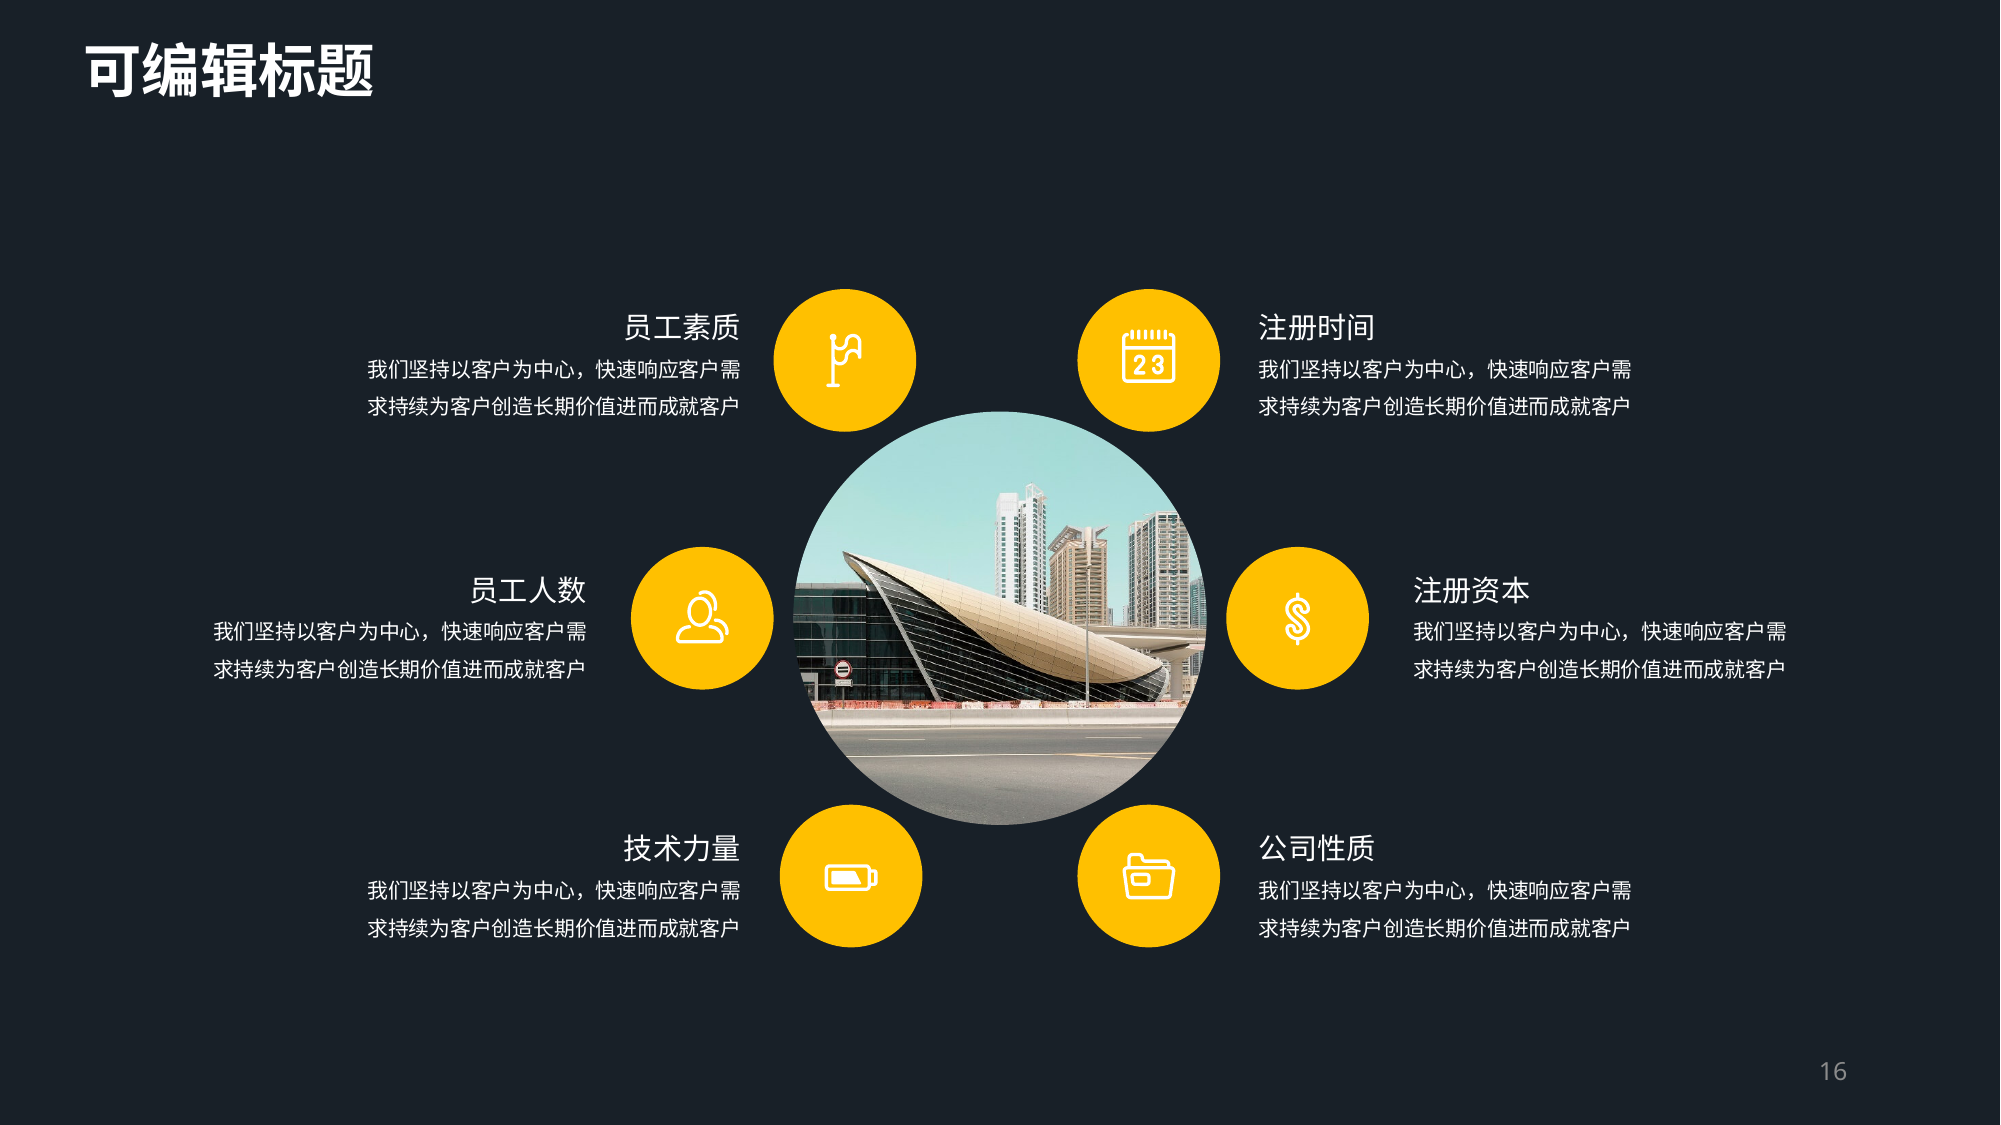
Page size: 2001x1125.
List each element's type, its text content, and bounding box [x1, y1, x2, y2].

text_box 员工人数 我们坚持以客户为中心，快速响应客户需求持续为客户创造长期价值进而成就客户 [181, 546, 602, 689]
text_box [630, 546, 774, 690]
text_box 注册时间 我们坚持以客户为中心，快速响应客户需求持续为客户创造长期价值进而成就客户 [1244, 284, 1664, 427]
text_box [1226, 546, 1369, 690]
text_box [779, 804, 923, 948]
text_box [773, 289, 917, 432]
text_box 注册资本 我们坚持以客户为中心，快速响应客户需求持续为客户创造长期价值进而成就客户 [1398, 546, 1818, 689]
text_box 可编辑标题 [68, 26, 834, 112]
slide_number 16 [1412, 1042, 1863, 1103]
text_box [1077, 804, 1221, 948]
text_box 公司性质 我们坚持以客户为中心，快速响应客户需求持续为客户创造长期价值进而成就客户 [1244, 805, 1664, 948]
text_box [1077, 289, 1221, 432]
text_box [792, 410, 1208, 826]
text_box 技术力量 我们坚持以客户为中心，快速响应客户需求持续为客户创造长期价值进而成就客户 [336, 805, 756, 948]
text_box 员工素质 我们坚持以客户为中心，快速响应客户需求持续为客户创造长期价值进而成就客户 [336, 284, 756, 427]
